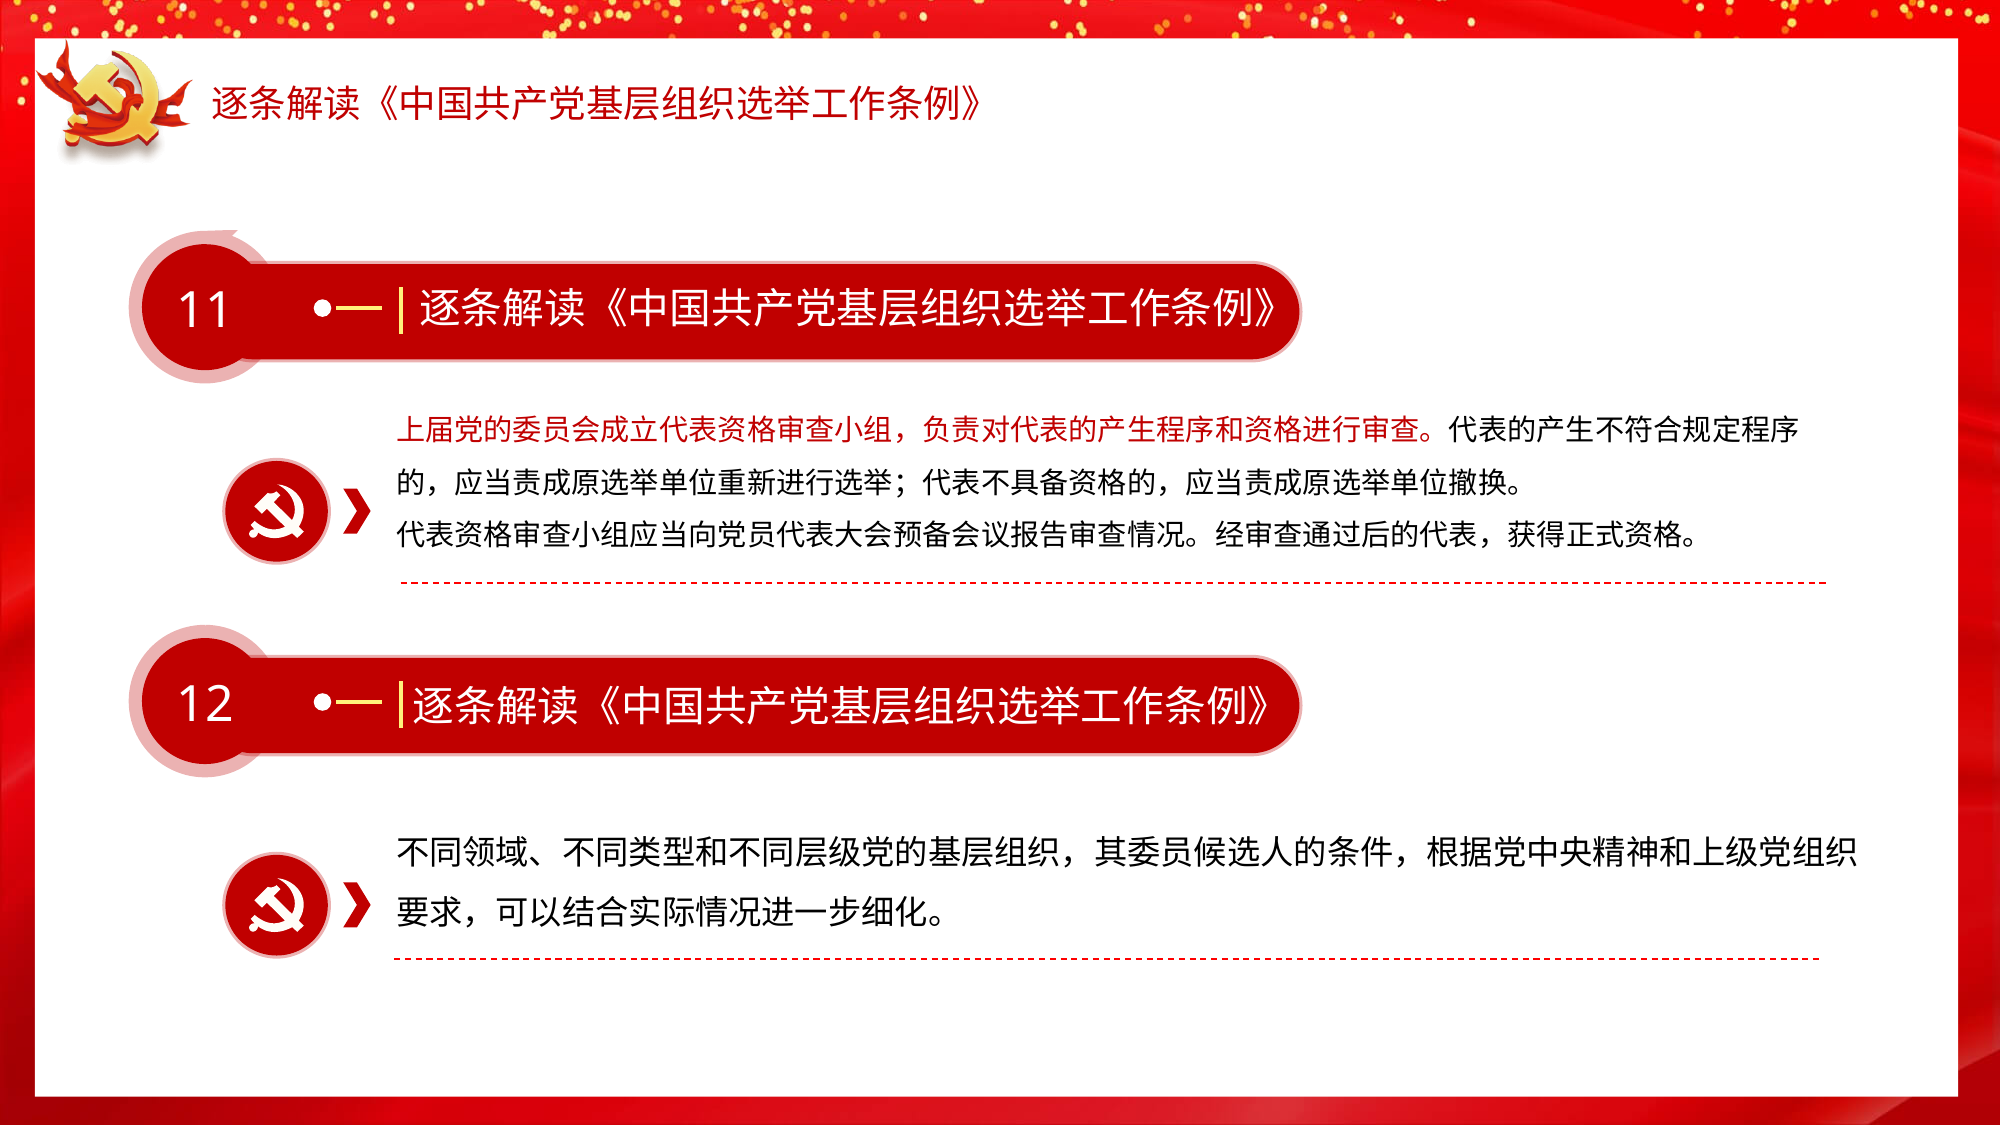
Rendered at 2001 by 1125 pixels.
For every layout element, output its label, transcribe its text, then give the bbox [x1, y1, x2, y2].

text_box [141, 638, 1308, 765]
text_box [34, 37, 1959, 1098]
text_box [225, 854, 328, 956]
picture [0, 0, 2000, 1125]
text_box [343, 882, 371, 928]
text_box 不同领域、不同类型和不同层级党的基层组织，其委员候选人的条件，根据党中央精神和上级党组织要求，可以结合实际情况进一步细化。 [381, 804, 1875, 939]
text_box [343, 488, 371, 534]
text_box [225, 460, 328, 562]
text_box 逐条解读《中国共产党基层组织选举工作条例》 [196, 72, 1014, 132]
text_box 上届党的委员会成立代表资格审查小组，负责对代表的产生程序和资格进行审查。代表的产生不符合规定程序的，应当责成原选举单位重新进行选举；代表不具备资格的，应当责成原选举单位撤换。 代表资格审查小组应当向党员代表大会预备会议报告审查情况。经审查通过后的代表，获得正式资格。 [381, 386, 1843, 612]
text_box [141, 244, 1315, 371]
